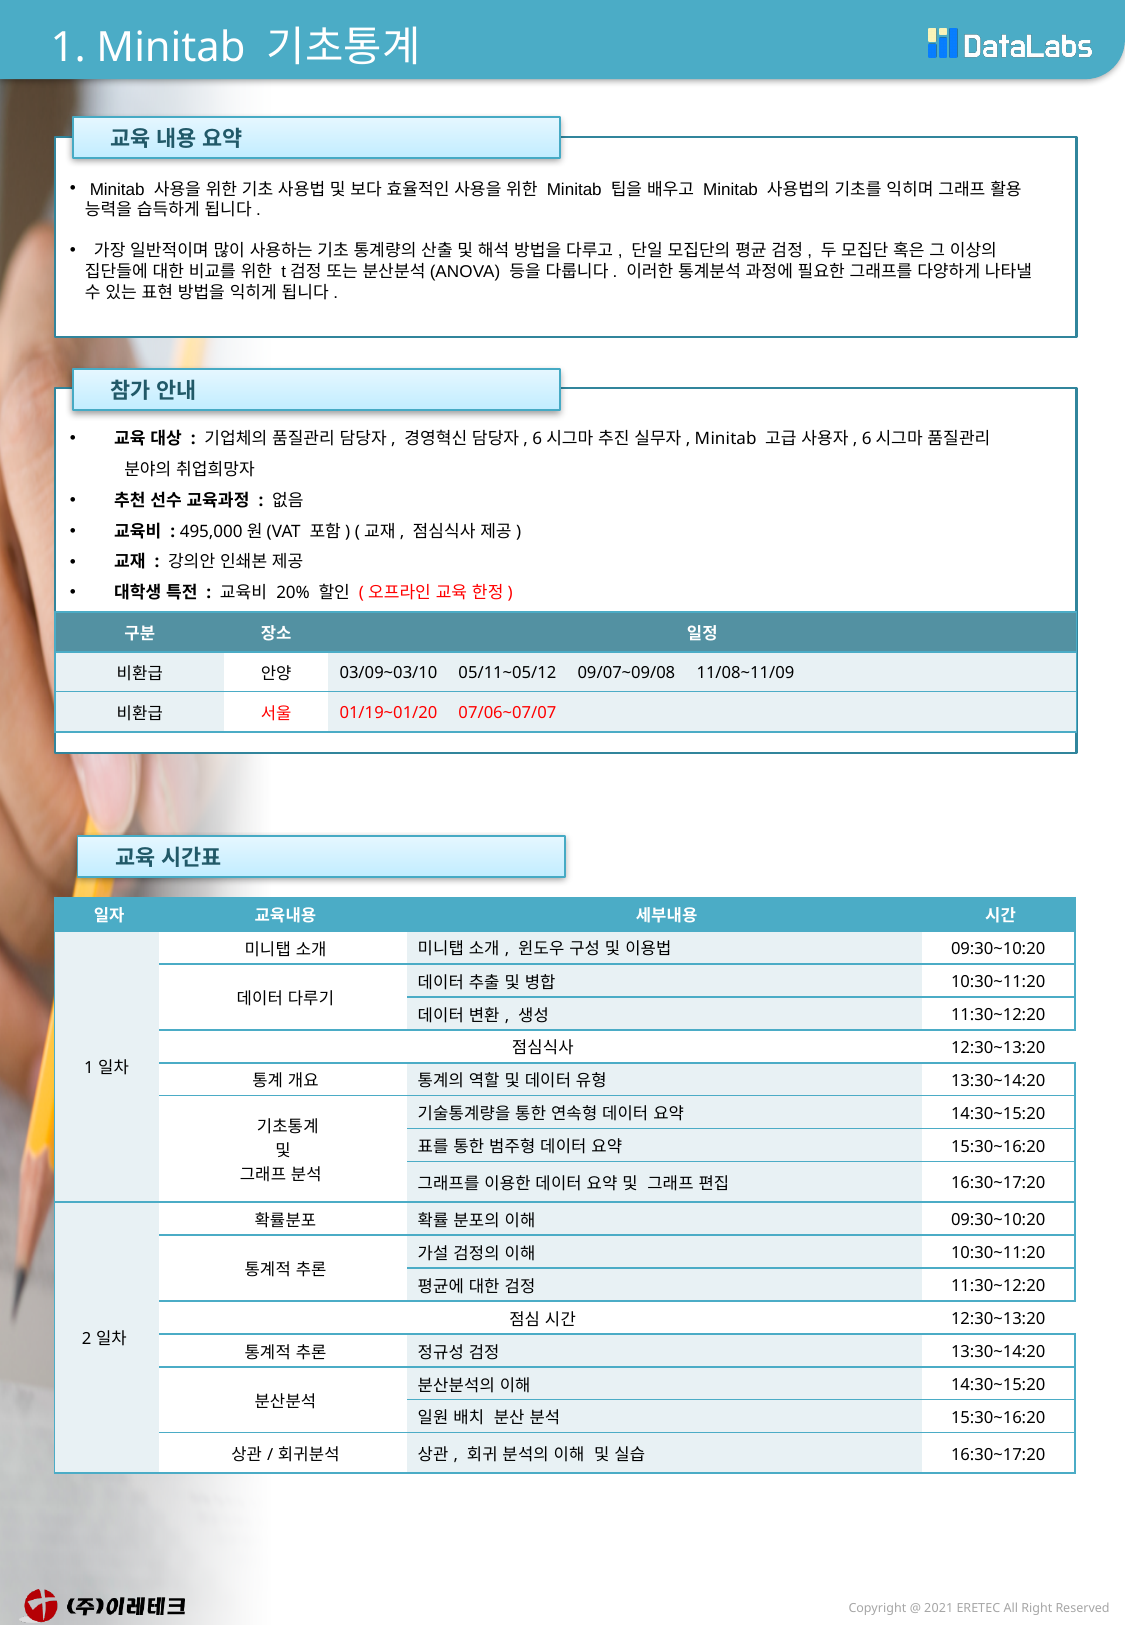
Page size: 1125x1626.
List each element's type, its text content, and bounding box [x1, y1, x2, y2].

table_cell 데이터 추출 및 병합 [407, 965, 922, 996]
table_cell 분산분석 [159, 1368, 407, 1432]
table_header 구분 [56, 613, 224, 651]
table_cell 10:30~11:20 [922, 1236, 1074, 1267]
table_cell 11:30~12:20 [922, 1269, 1074, 1300]
table_header 일자 [55, 899, 159, 930]
table_cell 16:30~17:20 [922, 1433, 1074, 1472]
table_cell 12:30~13:20 [922, 1302, 1075, 1333]
table_header 교육내용 [159, 899, 407, 930]
text_box [53, 386, 1079, 755]
table_cell 통계 개요 [159, 1064, 407, 1095]
table_header 장소 [224, 613, 328, 651]
table_cell 분산분석의 이해 [407, 1368, 922, 1399]
table_cell 15:30~16:20 [922, 1129, 1074, 1161]
table_cell 2일차 [55, 1203, 159, 1472]
text_box 참가 안내 [72, 368, 561, 411]
text_box 교육 시간표 [77, 835, 566, 878]
table_cell 16:30~17:20 [922, 1162, 1074, 1201]
table_cell 일원 배치 분산 분석 [407, 1400, 922, 1432]
table_cell 확률 분포의 이해 [407, 1203, 922, 1234]
table_cell 01/19~01/20 07/06~07/07 [328, 692, 1076, 731]
table_cell 가설 검정의 이해 [407, 1236, 922, 1267]
table_cell 데이터 변환, 생성 [407, 998, 922, 1029]
text_box [53, 135, 1079, 339]
title 1. Minitab 기초통계 [35, 9, 634, 80]
table_cell 안양 [224, 653, 328, 691]
table_cell 10:30~11:20 [922, 965, 1074, 996]
table_cell 03/09~03/10 05/11~05/12 09/07~09/08 11/08~11/09 [328, 653, 1076, 691]
table_cell 서울 [224, 692, 328, 731]
table_cell 통계적 추론 [159, 1335, 407, 1366]
table_cell 1일차 [55, 932, 159, 1201]
table_cell 13:30~14:20 [922, 1335, 1074, 1366]
table_cell 13:30~14:20 [922, 1064, 1074, 1095]
table_cell 상관/회귀분석 [159, 1433, 407, 1472]
table_cell 점심 시간 [159, 1302, 922, 1333]
table_cell 그래프를 이용한 데이터 요약 및 그래프 편집 [407, 1162, 922, 1201]
text_box 교육 대상 : 기업체의 품질관리 담당자, 경영혁신 담당자, 6시그마 추진 실무자, Minitab 고급 사용자, 6시그마 품질관리 분야의 취업희망자 추천 선수 교육과정 : 없음 교육비 : 495,000원(VAT 포함) (교재, 점심식사 제공) 교재 : 강의안 인쇄본 제공 대학생 특전 : 교육비 20% 할인 (오프라인 교육 한정) [55, 409, 1039, 611]
table_cell 09:30~10:20 [922, 932, 1074, 963]
table_cell 15:30~16:20 [922, 1400, 1074, 1432]
table_cell 14:30~15:20 [922, 1096, 1074, 1128]
picture [0, 23, 1125, 1625]
table_cell 통계의 역할 및 데이터 유형 [407, 1064, 922, 1095]
table_cell 미니탭 소개 [159, 932, 407, 963]
table_cell 확률분포 [159, 1203, 407, 1234]
text_box Minitab 사용을 위한 기초 사용법 및 보다 효율적인 사용을 위한 Minitab 팁을 배우고 Minitab 사용법의 기초를 익히며 그래프 활용 능력을 습득하게 됩니다. 가장 일반적이며 많이 사용하는 기초 통계량의 산출 및 해석 방법을 다루고, 단일 모집단의 평균 검정, 두 모집단 혹은 그 이상의 집단들에 대한 비교를 위한 t검정 또는 분산분석(ANOVA) 등을 다룹니다. 이러한 통계분석 과정에 필요한 그래프를 다양하게 나타낼 수 있는 표현 방법을 익히게 됩니다. [55, 170, 1066, 309]
table_cell 11:30~12:20 [922, 998, 1074, 1029]
table_cell 표를 통한 범주형 데이터 요약 [407, 1129, 922, 1161]
table_cell 미니탭 소개, 윈도우 구성 및 이용법 [407, 932, 922, 963]
text_box 교육 내용 요약 [72, 116, 561, 159]
table_cell 통계적 추론 [159, 1236, 407, 1300]
table_cell 기초통계 및 그래프 분석 [159, 1096, 407, 1201]
table_cell 비환급 [56, 692, 224, 731]
table_cell 09:30~10:20 [922, 1203, 1074, 1234]
table_cell 14:30~15:20 [922, 1368, 1074, 1399]
table_cell 평균에 대한 검정 [407, 1269, 922, 1300]
table_cell 기술통계량을 통한 연속형 데이터 요약 [407, 1096, 922, 1128]
table_cell 정규성 검정 [407, 1335, 922, 1366]
table_header 세부내용 [407, 899, 922, 930]
table_cell 점심식사 [159, 1031, 922, 1062]
table_cell 데이터 다루기 [159, 965, 407, 1029]
table_cell 상관, 회귀 분석의 이해 및 실습 [407, 1433, 922, 1472]
table_header 일정 [328, 613, 1076, 651]
table_cell 비환급 [56, 653, 224, 691]
table_cell 12:30~13:20 [922, 1031, 1075, 1062]
table_header 시간 [922, 899, 1074, 930]
